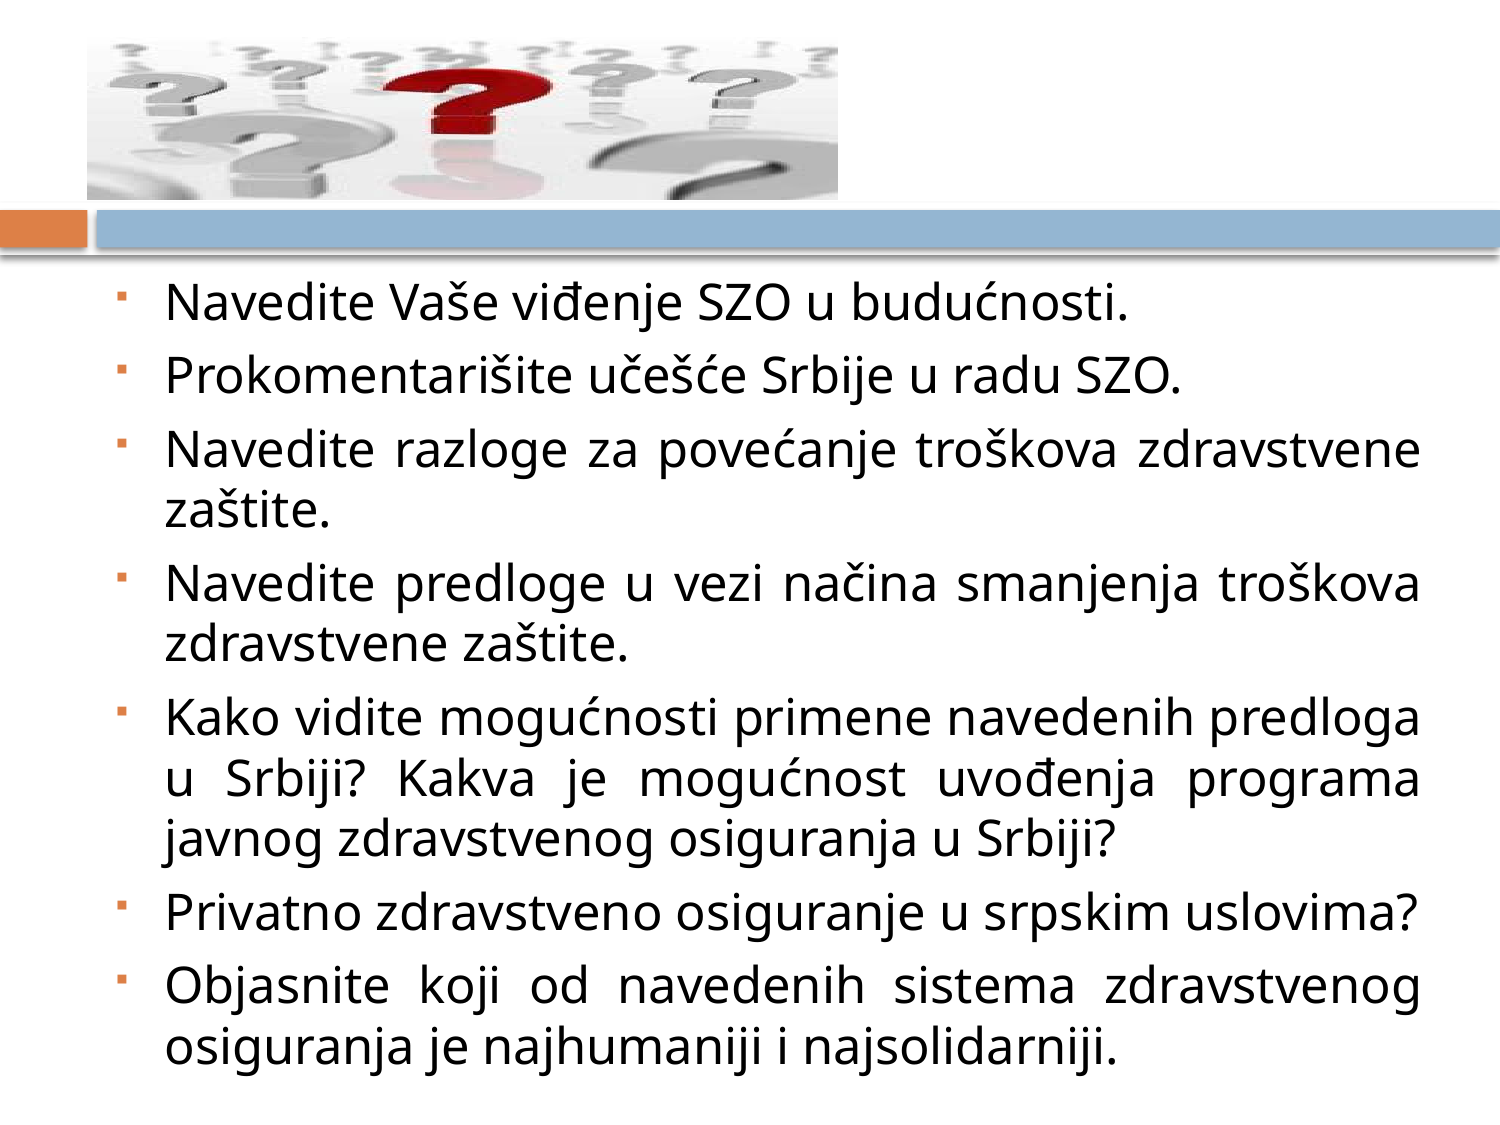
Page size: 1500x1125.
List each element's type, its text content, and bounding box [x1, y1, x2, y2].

list Navedite Vaše viđenje SZO u budućnosti. Prokomentarišite učešće Srbije u radu SZO. Navedite razloge za povećanje troškova zdravstvene zaštite. Navedite predloge u vezi načina smanjenja troškova zdravstvene zaštite. Kako vidite mogućnosti primene navedenih predloga u Srbiji? Kakva je mogućnost uvođenja programa javnog zdravstvenog osiguranja u Srbiji? Privatno zdravstveno osiguranje u srpskim uslovima? Objasnite koji od navedenih sistema zdravstvenog osiguranja je najhumaniji i najsolidarniji. [100, 262, 1438, 1100]
picture [87, 37, 838, 201]
